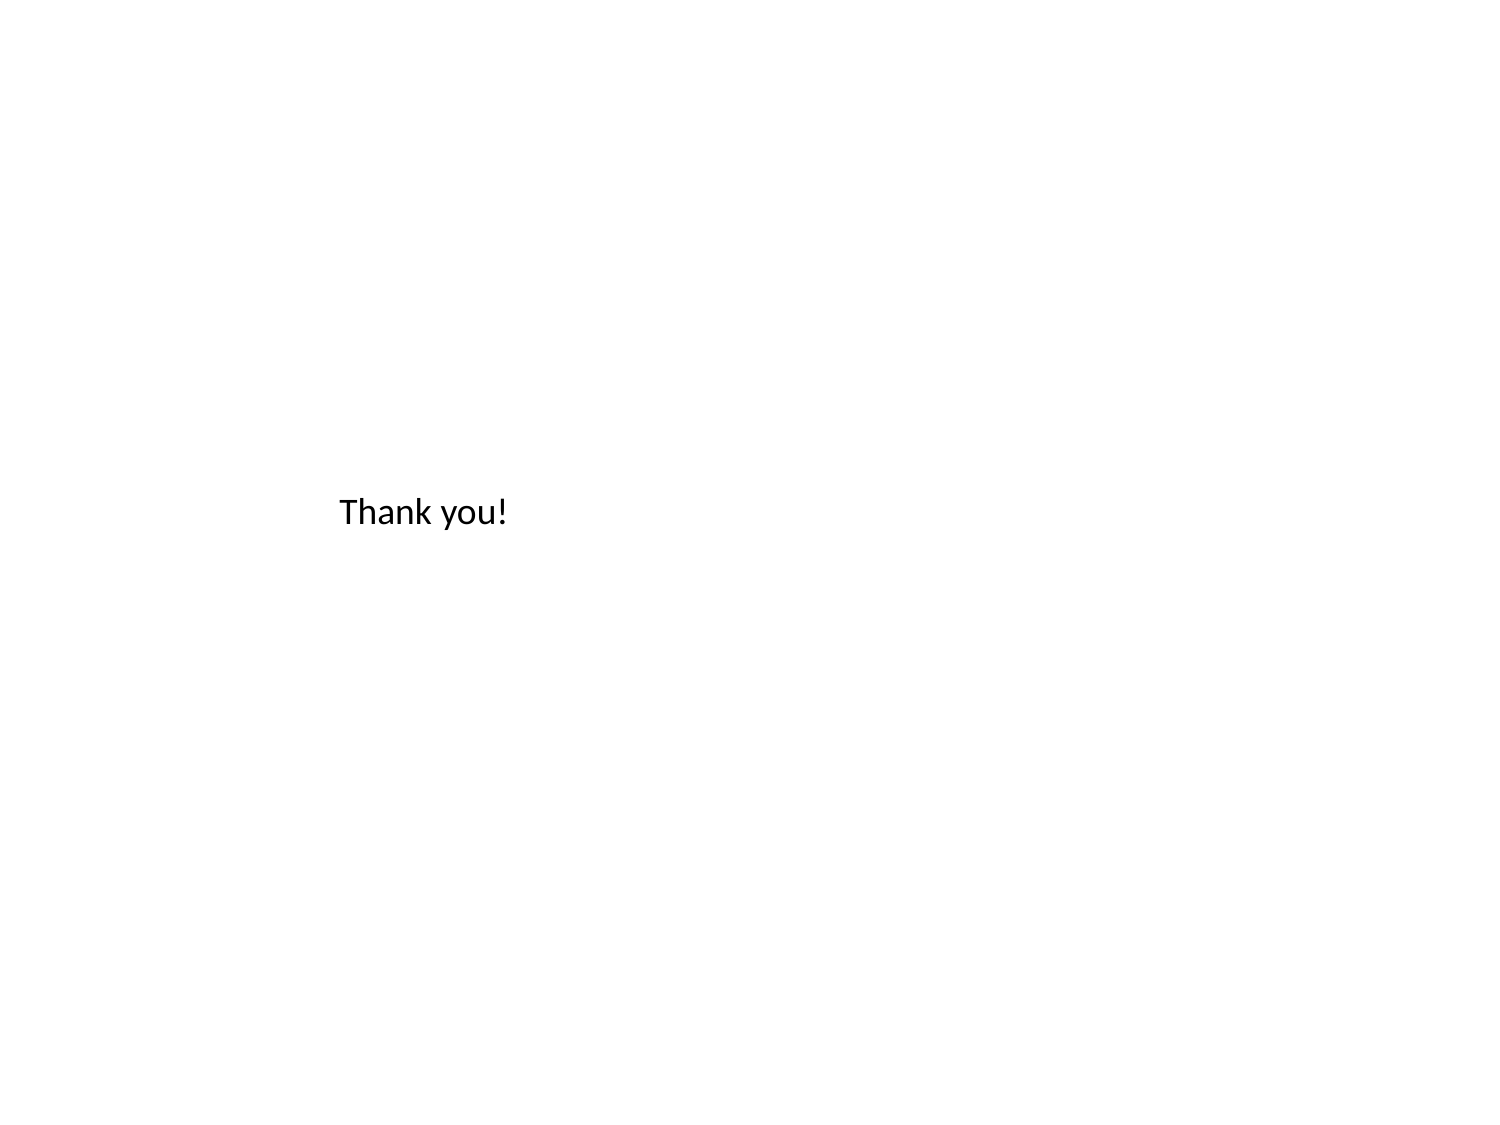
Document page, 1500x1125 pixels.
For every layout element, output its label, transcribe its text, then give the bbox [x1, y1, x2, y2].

text_box Thank you! [324, 479, 1306, 540]
